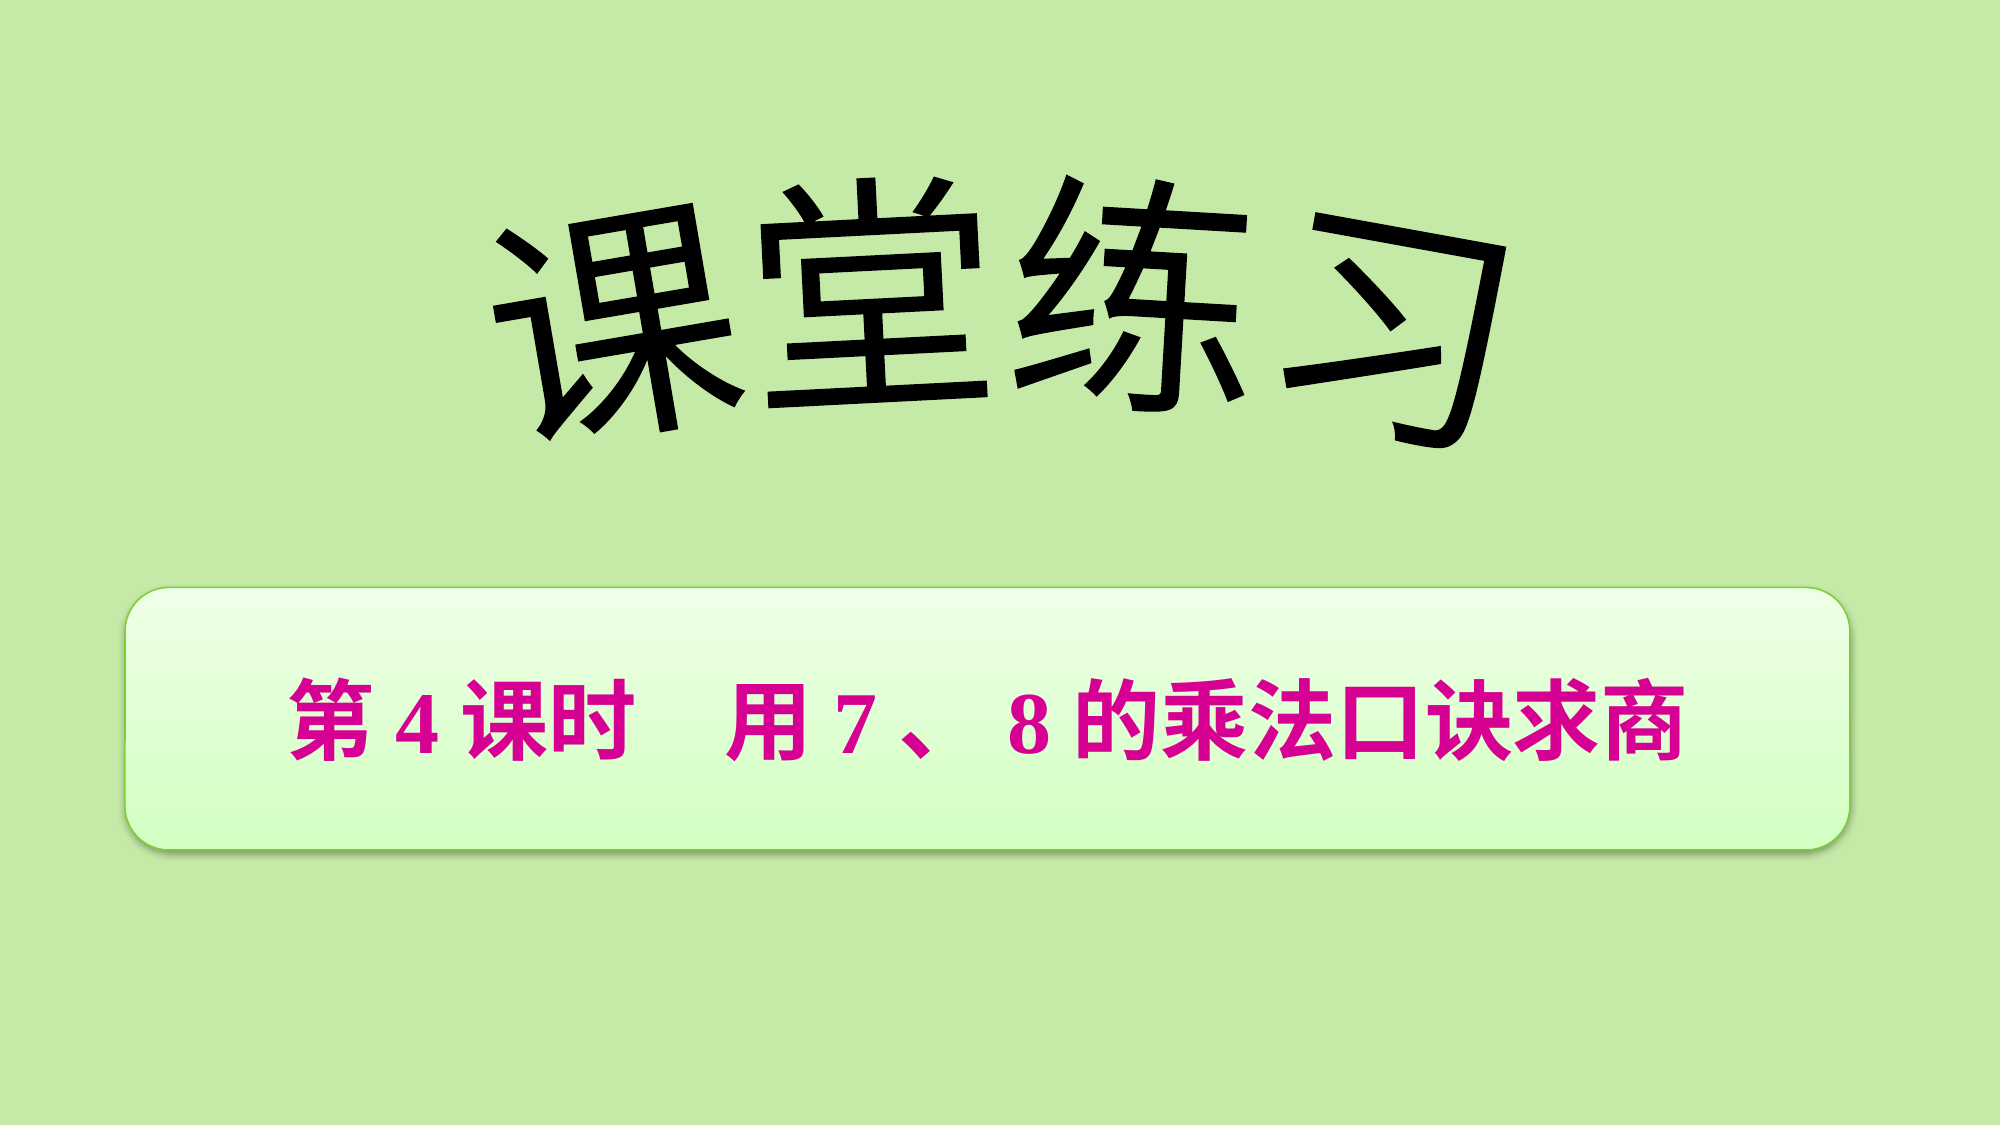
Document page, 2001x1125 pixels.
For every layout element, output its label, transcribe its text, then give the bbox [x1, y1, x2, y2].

text_box 第4课时 用7、8的乘法口诀求商 [124, 586, 1851, 851]
